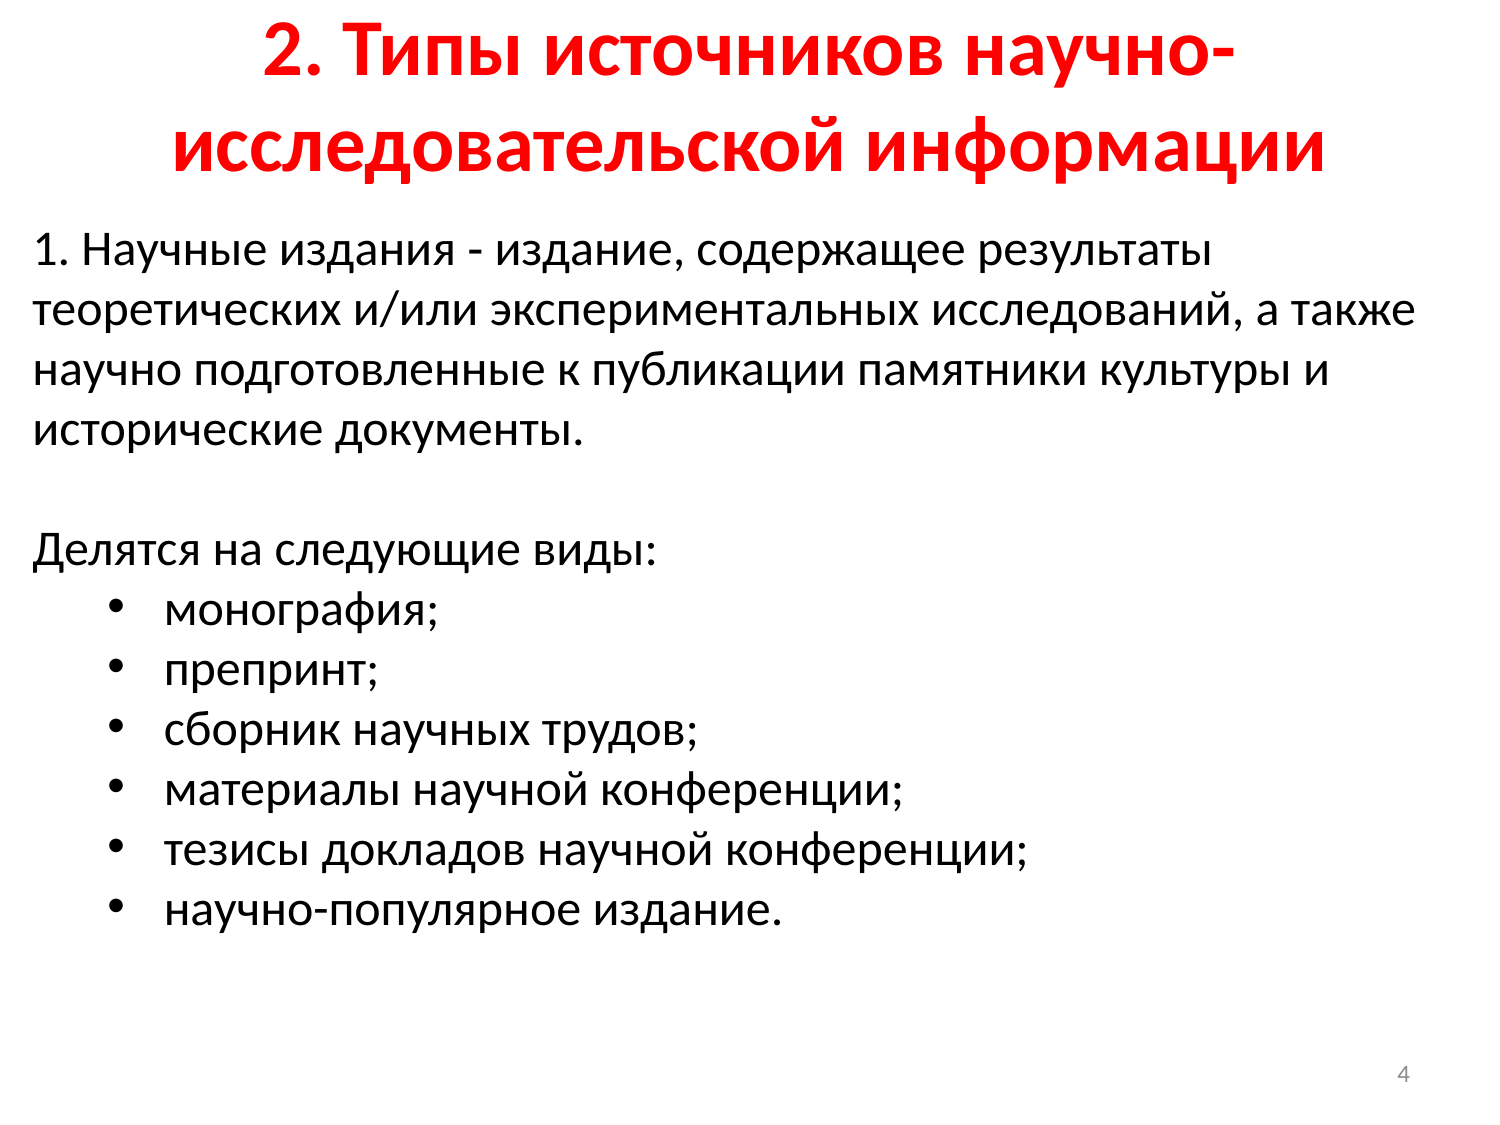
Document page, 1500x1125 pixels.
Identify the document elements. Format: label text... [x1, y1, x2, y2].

text_box 1. Научные издания ‑ издание, содержащее результаты теоретических и/или экспериментальных исследований, а также научно подготовленные к публикации памятники культуры и исторические документы. Делятся на следующие виды: монография; препринт; сборник научных трудов; материалы научной конференции; тезисы докладов научной конференции; научно-популярное издание. [17, 208, 1471, 943]
title 2. Типы источников научно-исследовательской информации [0, 0, 1500, 197]
slide_number 4 [1074, 1042, 1425, 1103]
